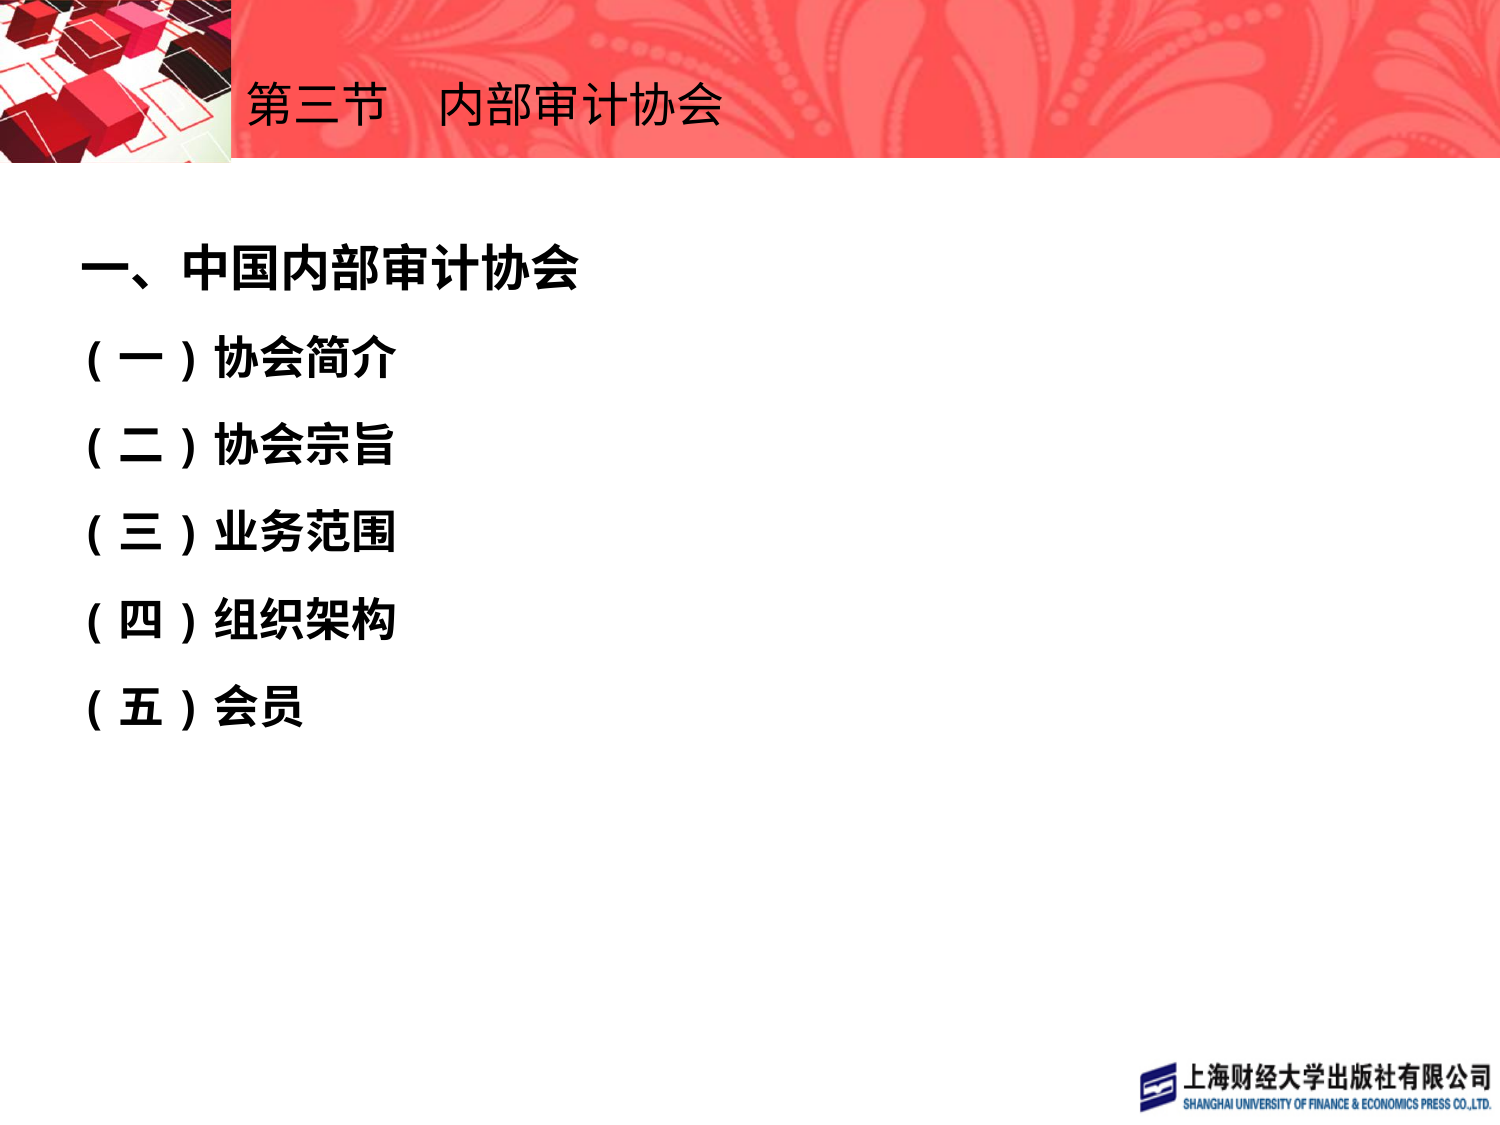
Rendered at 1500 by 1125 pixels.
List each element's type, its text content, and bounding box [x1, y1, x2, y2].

list 一、中国内部审计协会 (一)协会简介 (二)协会宗旨 (三)业务范围 (四)组织架构 (五)会员 [64, 208, 1425, 1047]
title 第三节 内部审计协会 [230, 45, 1461, 161]
picture [1139, 1058, 1495, 1118]
